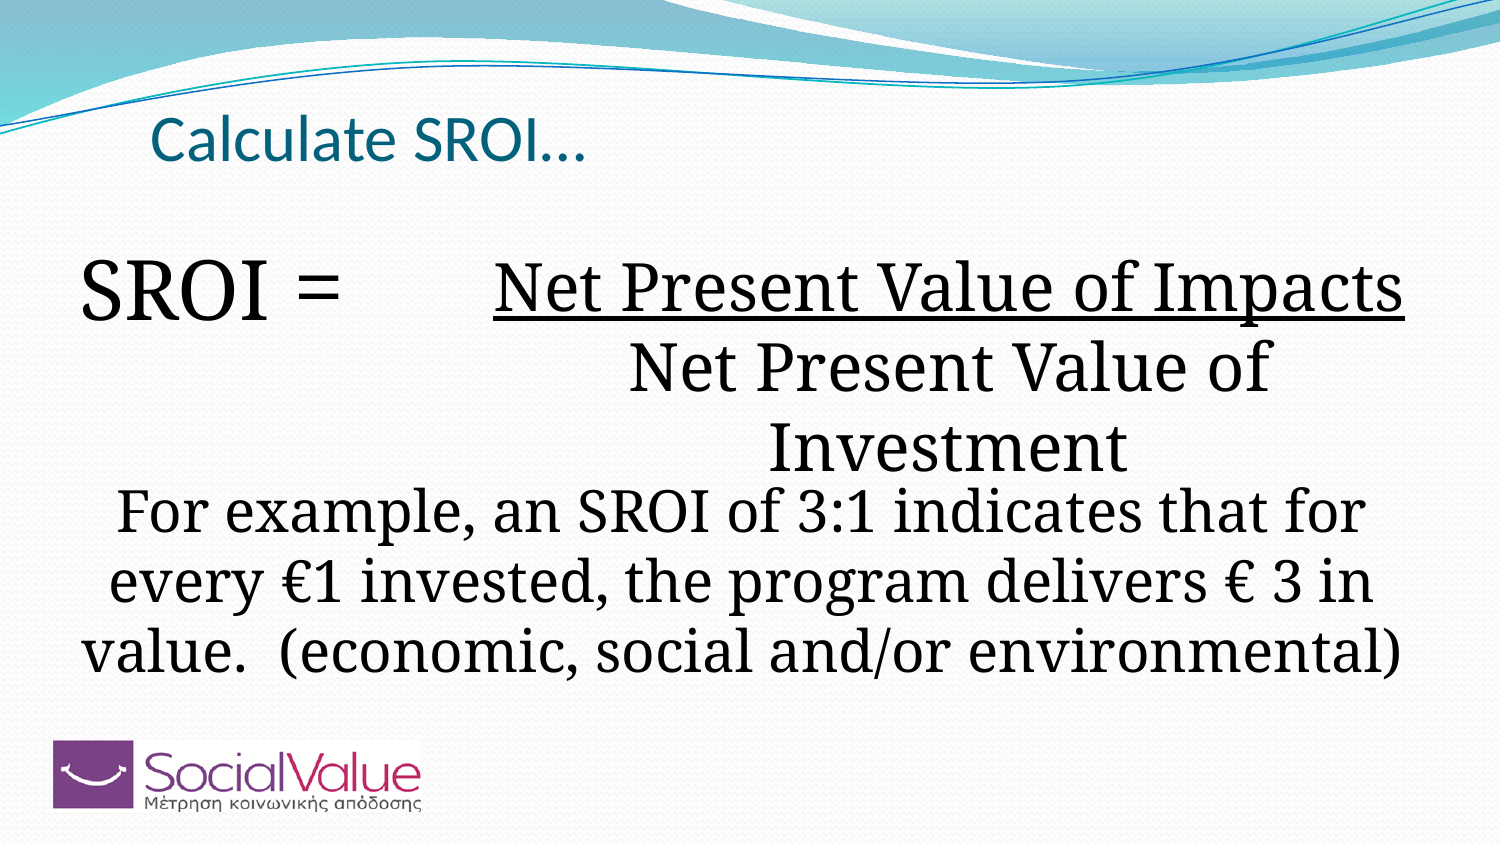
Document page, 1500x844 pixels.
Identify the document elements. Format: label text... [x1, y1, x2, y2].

picture [52, 739, 422, 812]
text_box For example, an SROI of 3:1 indicates that for every €1 invested, the program delivers € 3 in value. (economic, social and/or environmental) [64, 466, 1420, 692]
title Calculate SROI… [135, 79, 1345, 195]
text_box Net Present Value of Impacts Net Present Value of Investment [456, 237, 1443, 492]
text_box SROI = [64, 220, 432, 346]
